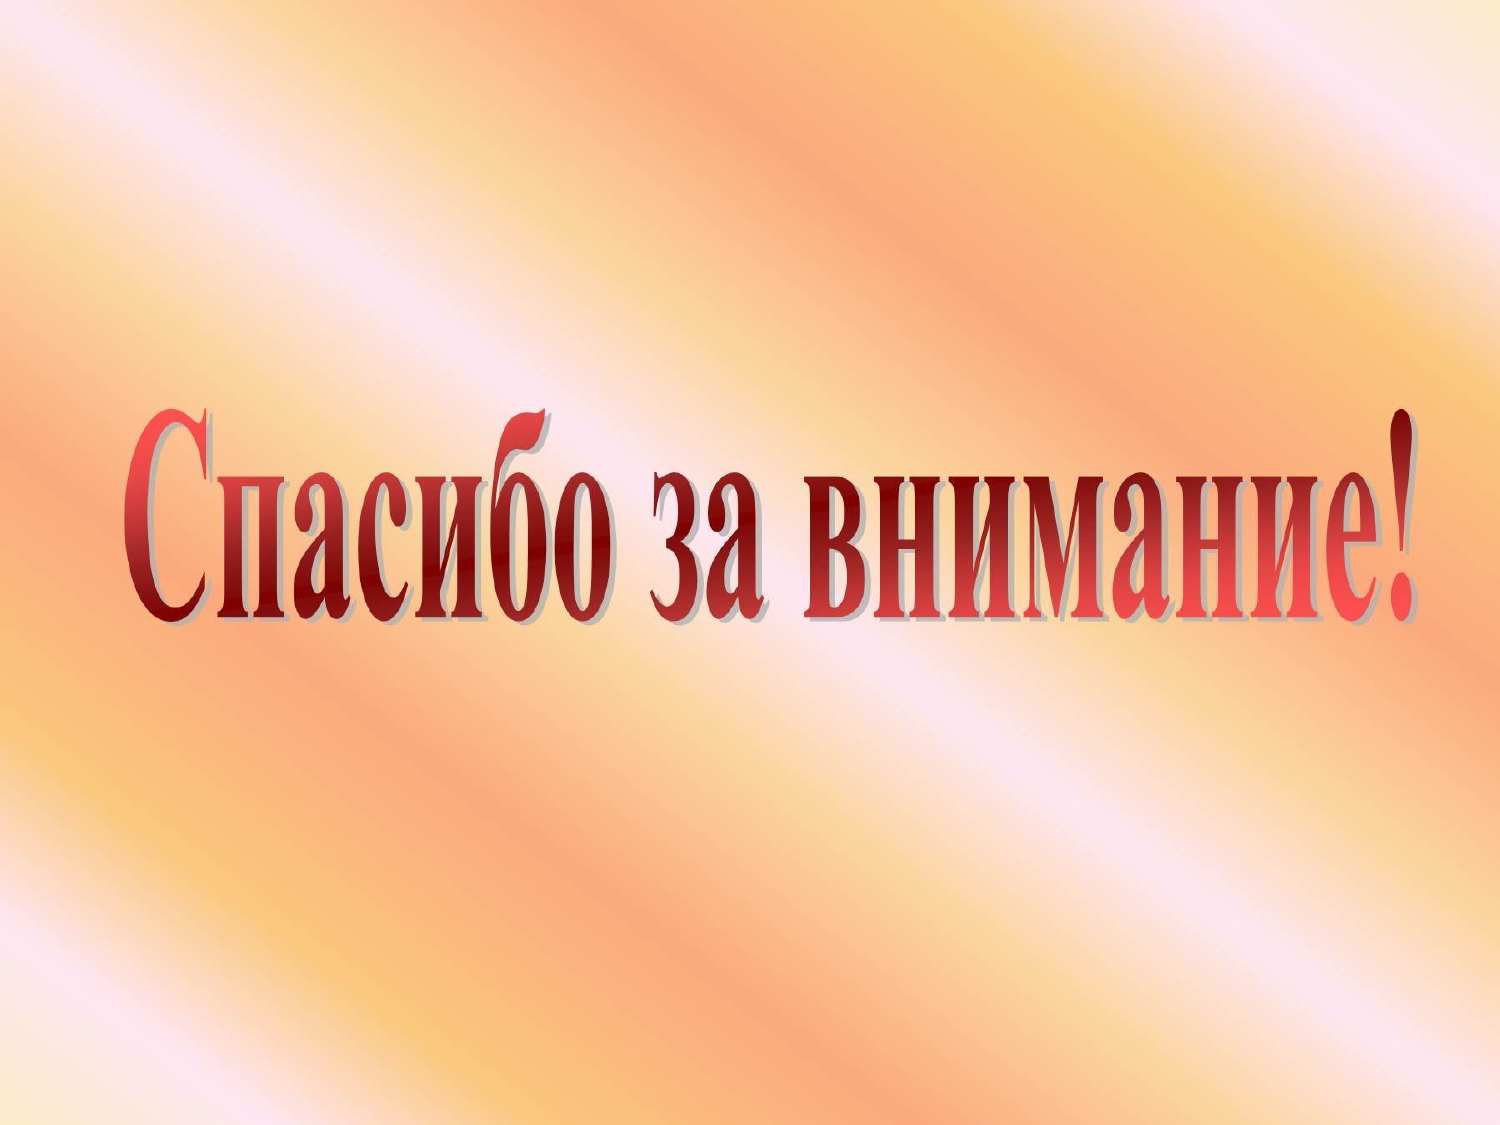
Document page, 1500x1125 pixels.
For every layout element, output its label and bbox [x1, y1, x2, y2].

list [0, 0, 1500, 1125]
